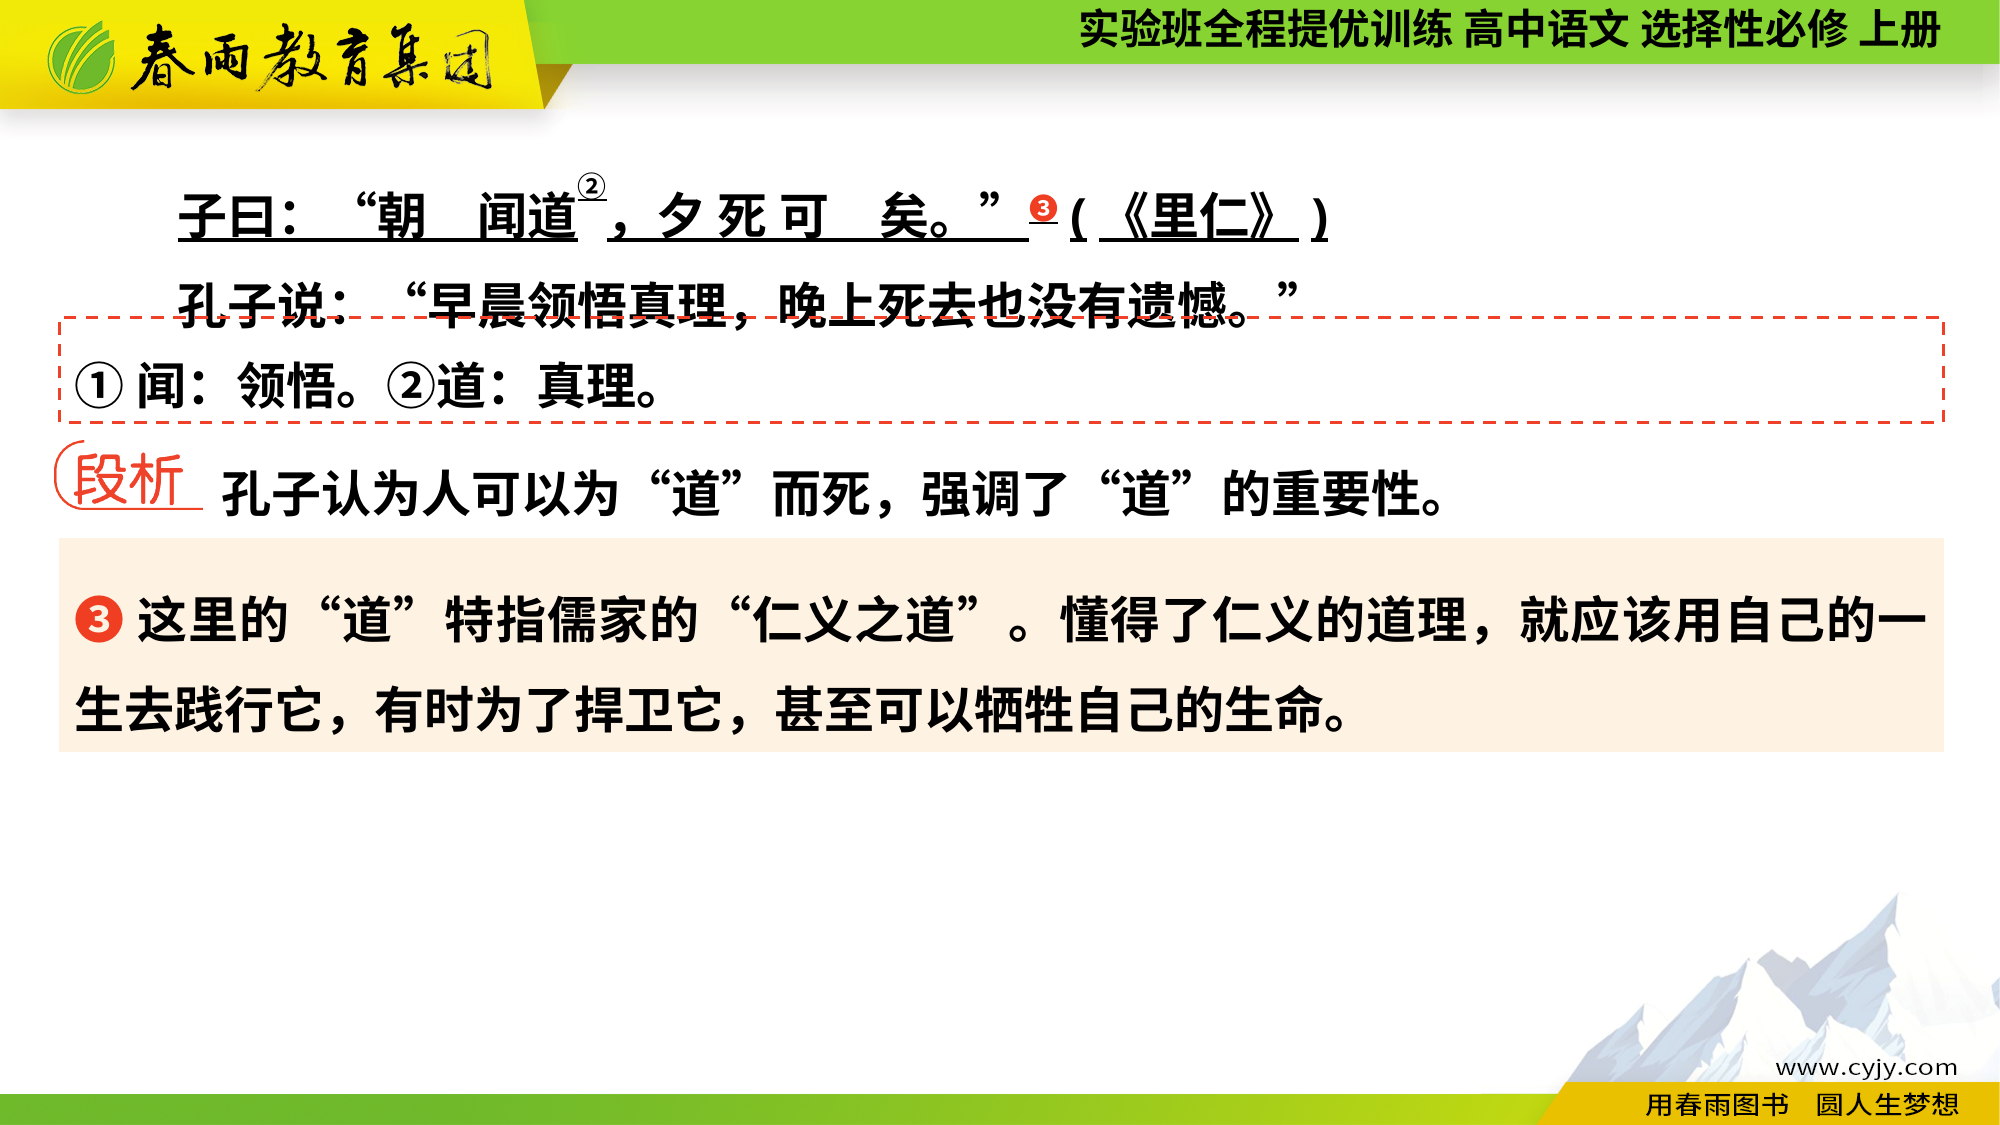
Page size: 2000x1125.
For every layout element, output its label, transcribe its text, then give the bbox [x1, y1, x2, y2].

text_box 孔子认为人可以为“道”而死，强调了“道”的重要性。 [59, 425, 1944, 531]
text_box ①闻：领悟。②道：真理。 [59, 317, 1944, 423]
picture [0, 0, 2000, 1125]
